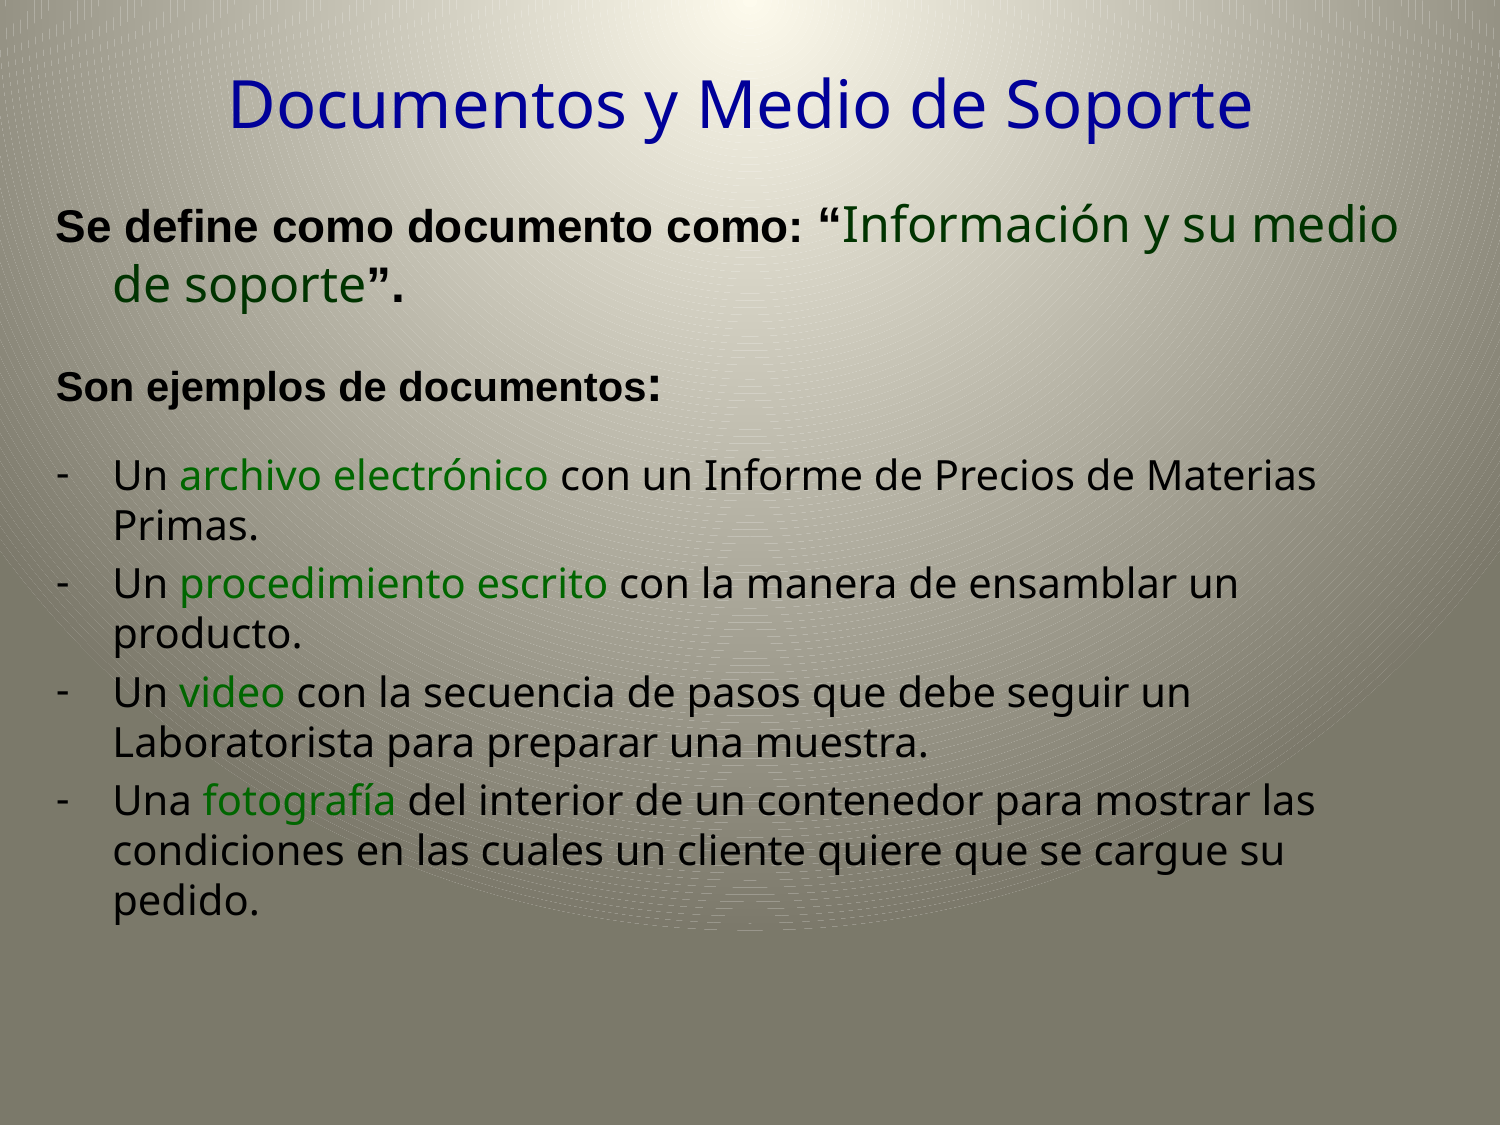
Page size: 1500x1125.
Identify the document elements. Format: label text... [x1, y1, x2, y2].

title Documentos y Medio de Soporte [0, 30, 1500, 173]
text_box Se define como documento como: “Información y su medio de soporte”. Son ejemplos de documentos: Un archivo electrónico con un Informe de Precios de Materias Primas. Un procedimiento escrito con la manera de ensamblar un producto. Un video con la secuencia de pasos que debe seguir un Laboratorista para preparar una muestra. Una fotografía del interior de un contenedor para mostrar las condiciones en las cuales un cliente quiere que se cargue su pedido. [41, 184, 1436, 993]
